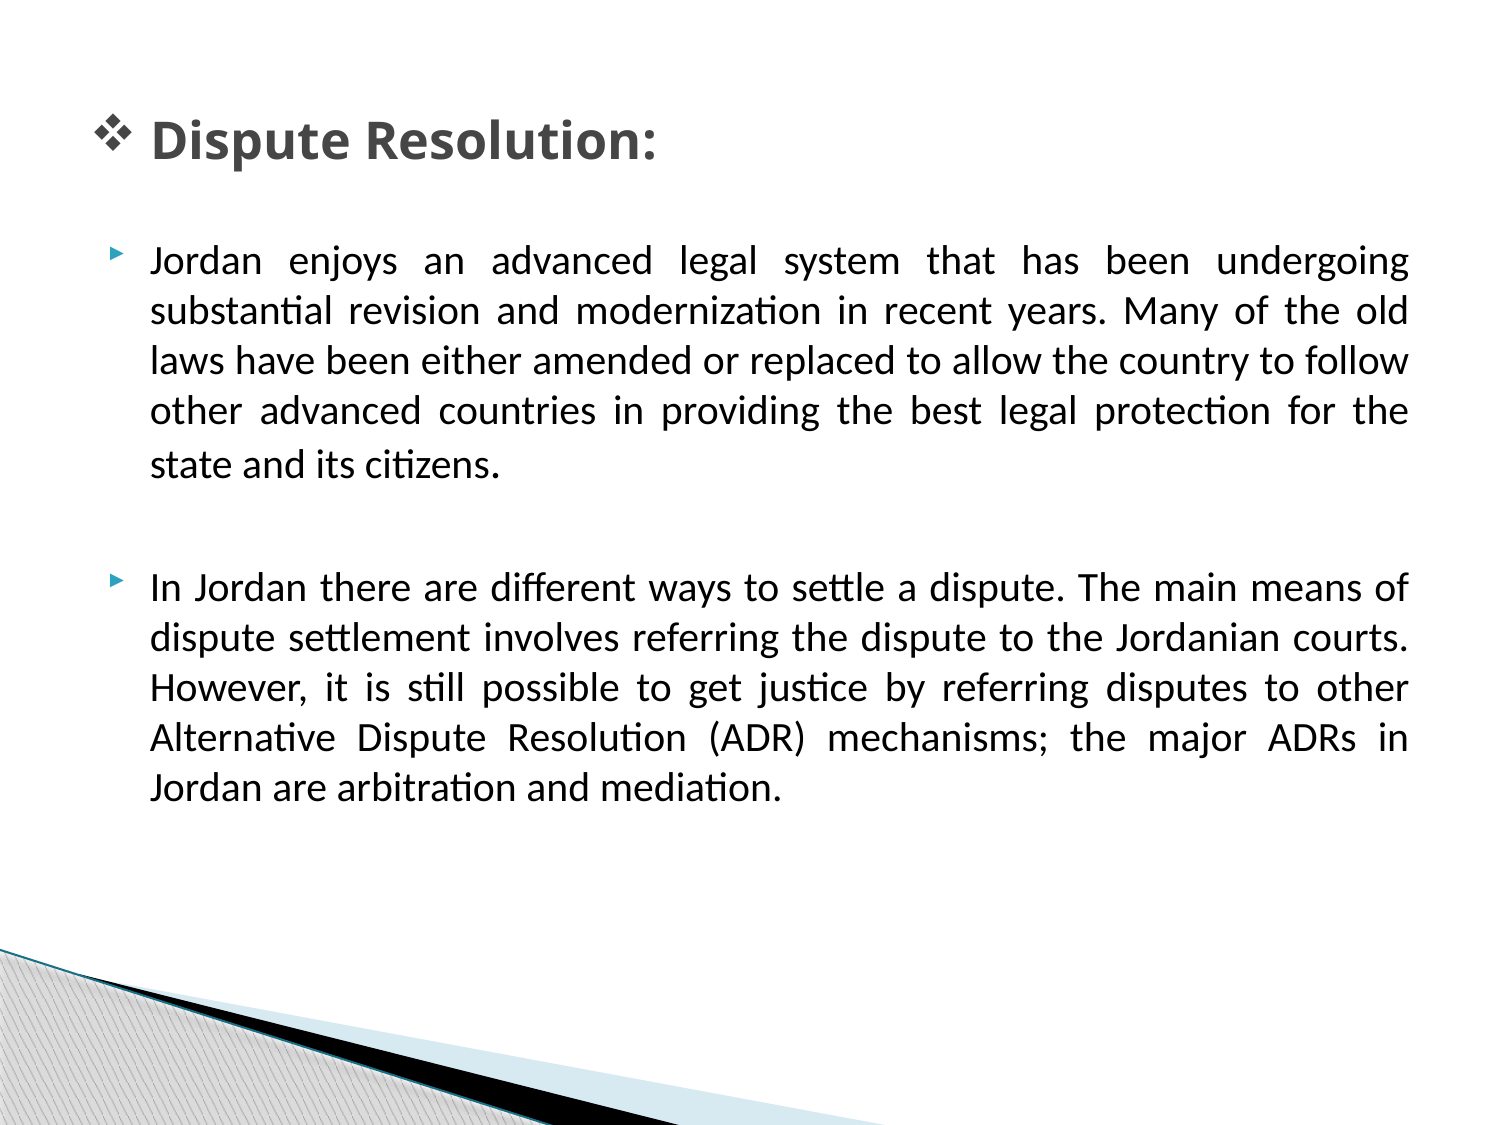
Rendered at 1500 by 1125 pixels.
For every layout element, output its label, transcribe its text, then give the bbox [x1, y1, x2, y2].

list Jordan enjoys an advanced legal system that has been undergoing substantial revision and modernization in recent years. Many of the old laws have been either amended or replaced to allow the country to follow other advanced countries in providing the best legal protection for the state and its citizens. In Jordan there are different ways to settle a dispute. The main means of dispute settlement involves referring the dispute to the Jordanian courts. However, it is still possible to get justice by referring disputes to other Alternative Dispute Resolution (ADR) mechanisms; the major ADRs in Jordan are arbitration and mediation. [75, 233, 1425, 986]
title Dispute Resolution: [75, 45, 1425, 233]
